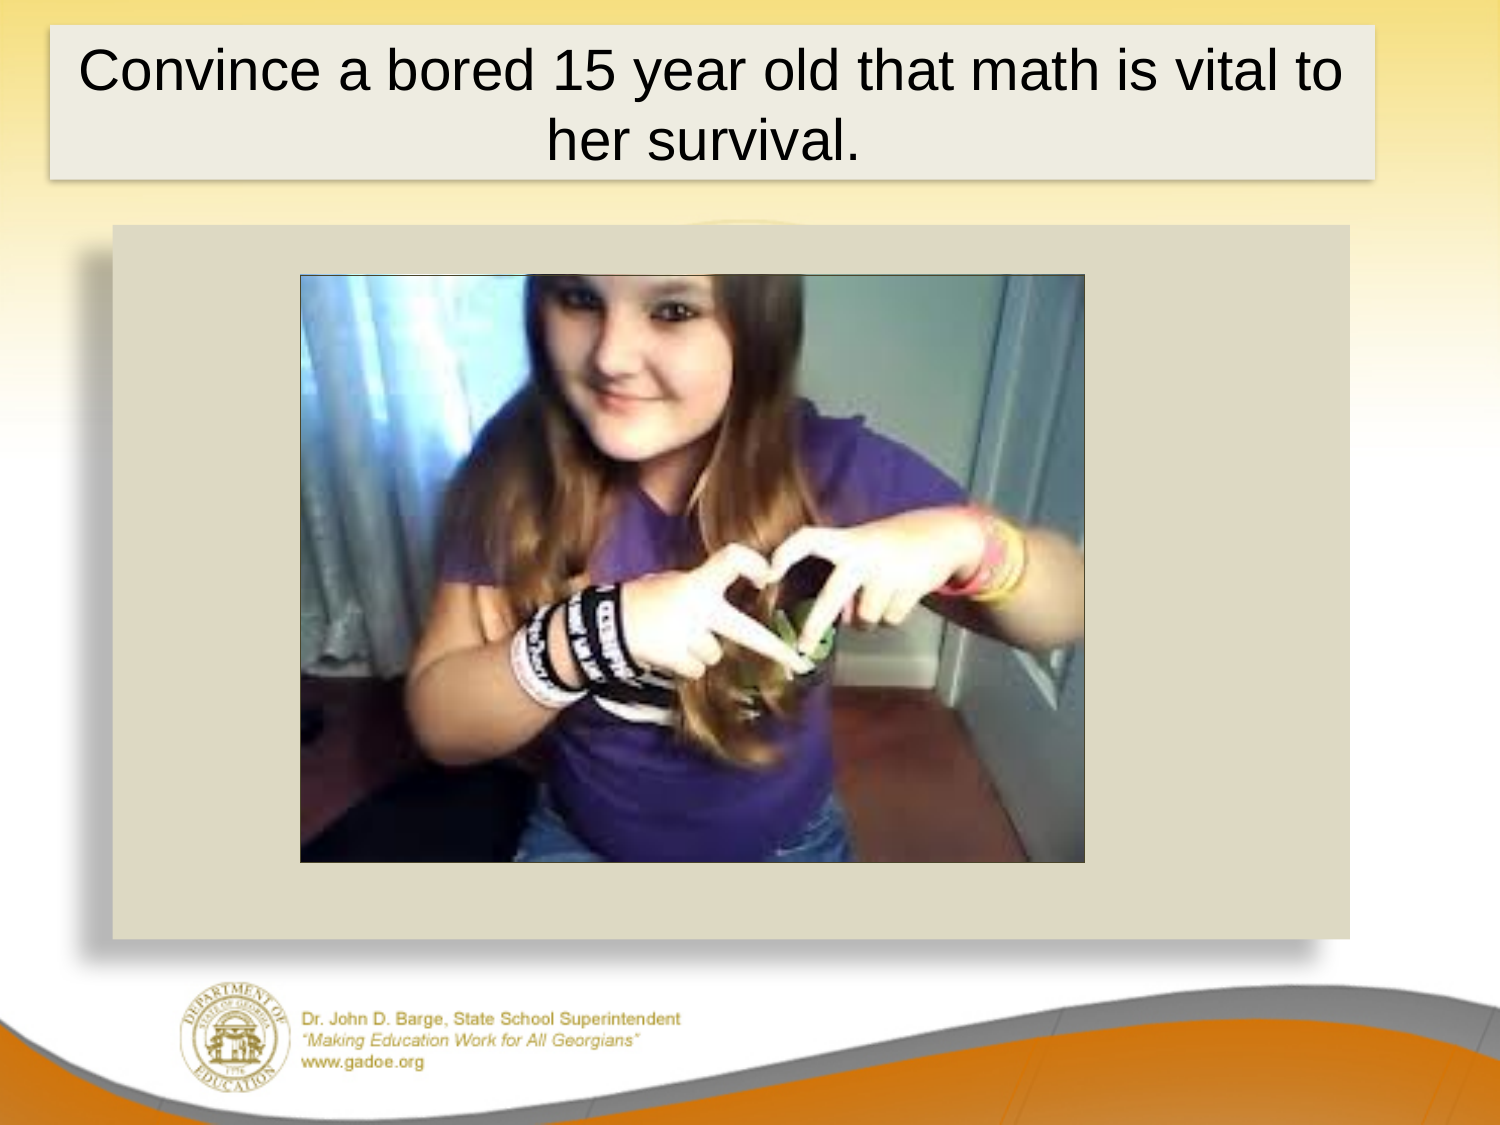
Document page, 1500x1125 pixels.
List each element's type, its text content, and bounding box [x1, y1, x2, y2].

text_box [112, 224, 1350, 940]
picture [0, 0, 1500, 1125]
text_box Convince a bored 15 year old that math is vital to her survival. [50, 24, 1375, 180]
